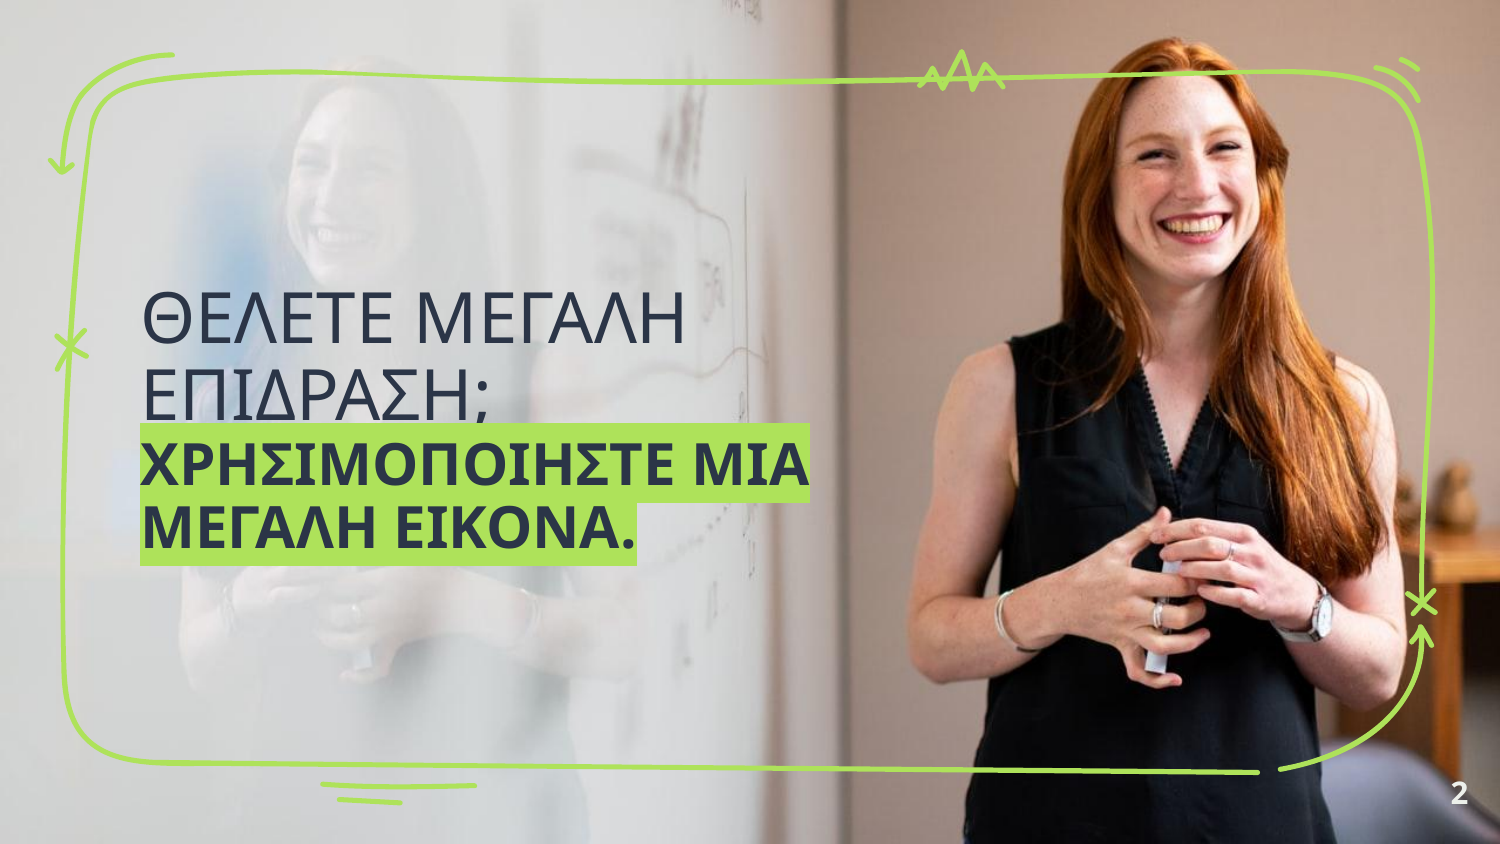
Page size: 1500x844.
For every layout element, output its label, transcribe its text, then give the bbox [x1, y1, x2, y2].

slide_number 2 [1378, 769, 1469, 820]
title ΘΕΛΕΤΕ ΜΕΓΑΛΗ ΕΠΙΔΡΑΣΗ; ΧΡΗΣΙΜΟΠΟΙΗΣΤΕ ΜΙΑ ΜΕΓΑΛΗ ΕΙΚΟΝΑ. [140, 343, 888, 501]
picture [0, 0, 1500, 844]
